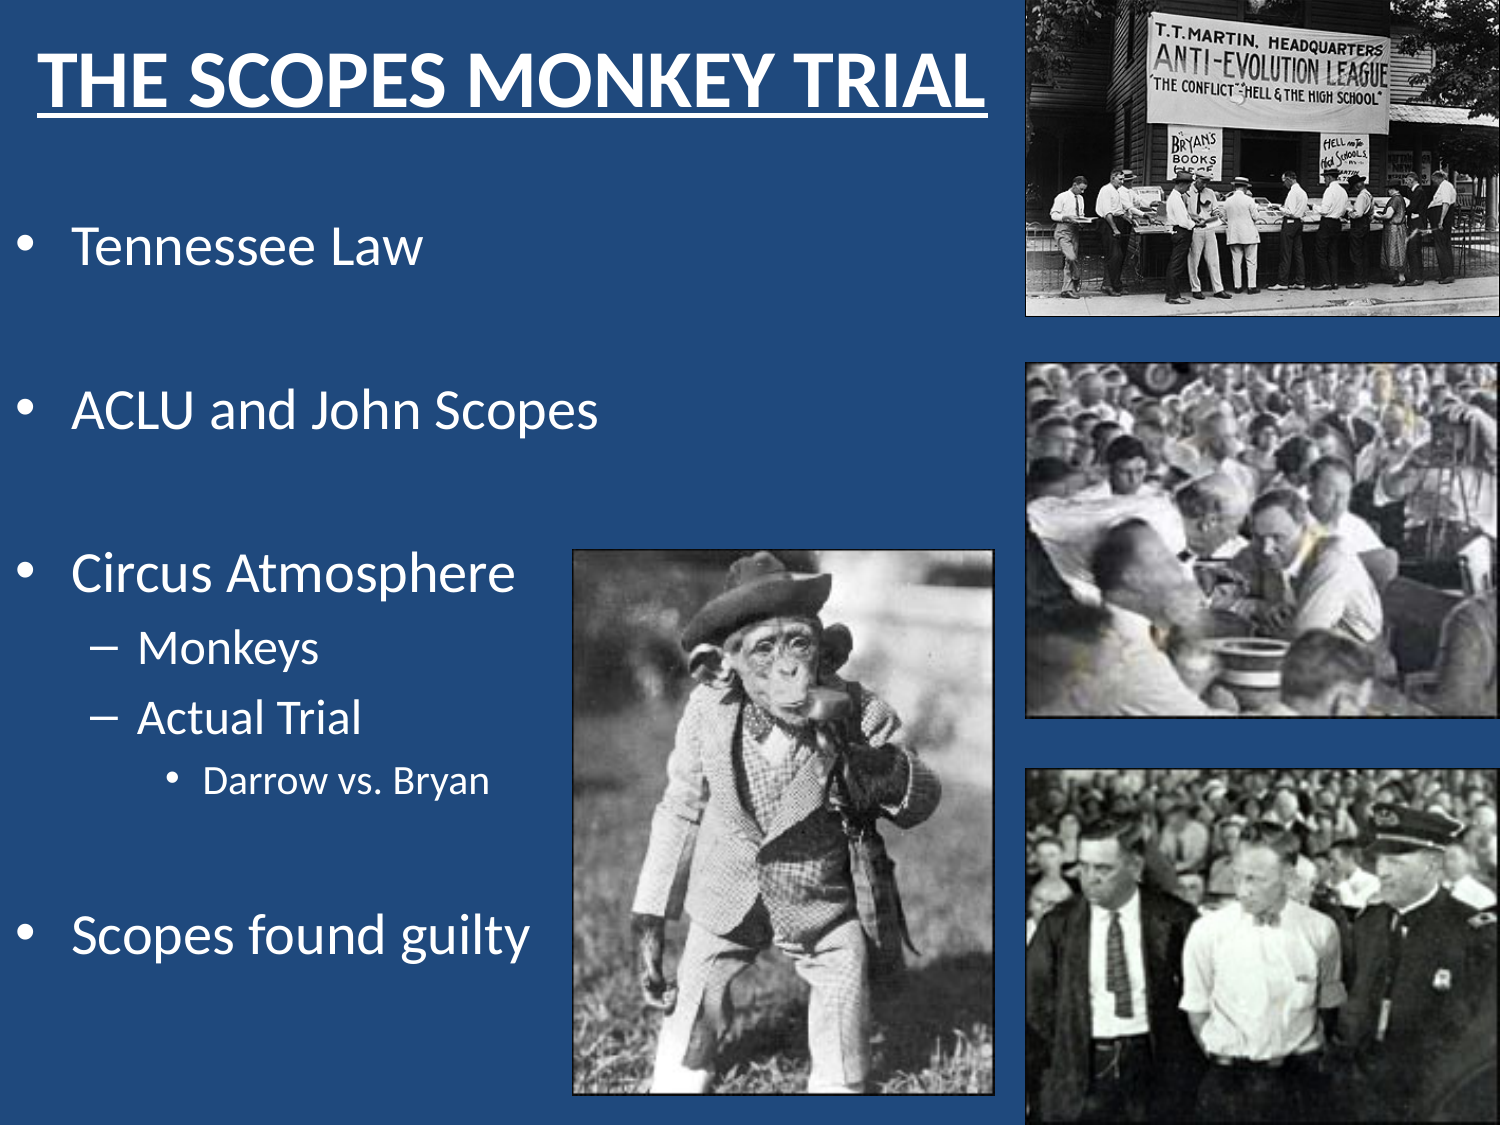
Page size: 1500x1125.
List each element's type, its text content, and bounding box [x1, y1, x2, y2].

picture [1024, 768, 1500, 1125]
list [1024, 0, 1500, 317]
picture [1024, 362, 1500, 719]
list Tennessee Law ACLU and John Scopes Circus Atmosphere Monkeys Actual Trial Darrow vs. Bryan Scopes found guilty [0, 200, 625, 1075]
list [572, 549, 995, 1097]
title THE SCOPES MONKEY TRIAL [0, 0, 1022, 150]
